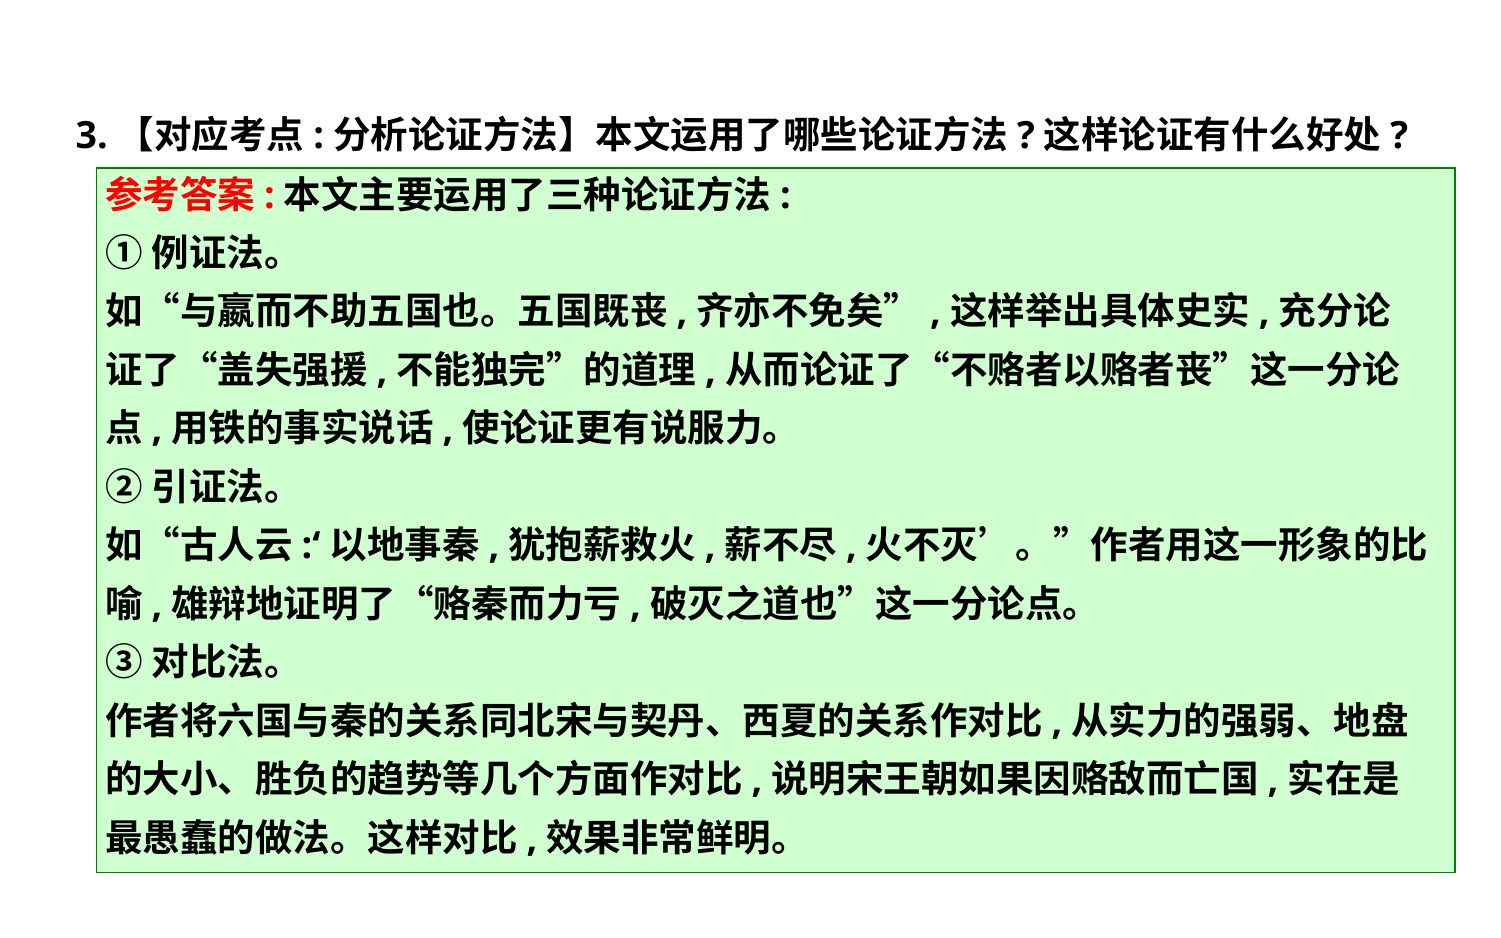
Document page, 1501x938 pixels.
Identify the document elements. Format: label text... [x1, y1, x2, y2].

text_box [96, 167, 1455, 873]
text_box 3.【对应考点:分析论证方法】本文运用了哪些论证方法?这样论证有什么好处? [60, 90, 1432, 164]
text_box 参考答案:本文主要运用了三种论证方法: ①例证法。 如“与嬴而不助五国也。五国既丧,齐亦不免矣”,这样举出具体史实,充分论证了“盖失强援,不能独完”的道理,从而论证了“不赂者以赂者丧”这一分论点,用铁的事实说话,使论证更有说服力。 ②引证法。 如“古人云:‘以地事秦,犹抱薪救火,薪不尽,火不灭’。”作者用这一形象的比喻,雄辩地证明了“赂秦而力亏,破灭之道也”这一分论点。 ③对比法。 作者将六国与秦的关系同北宋与契丹、西夏的关系作对比,从实力的强弱、地盘的大小、胜负的趋势等几个方面作对比,说明宋王朝如果因赂敌而亡国,实在是最愚蠢的做法。这样对比,效果非常鲜明。 [90, 149, 1444, 866]
